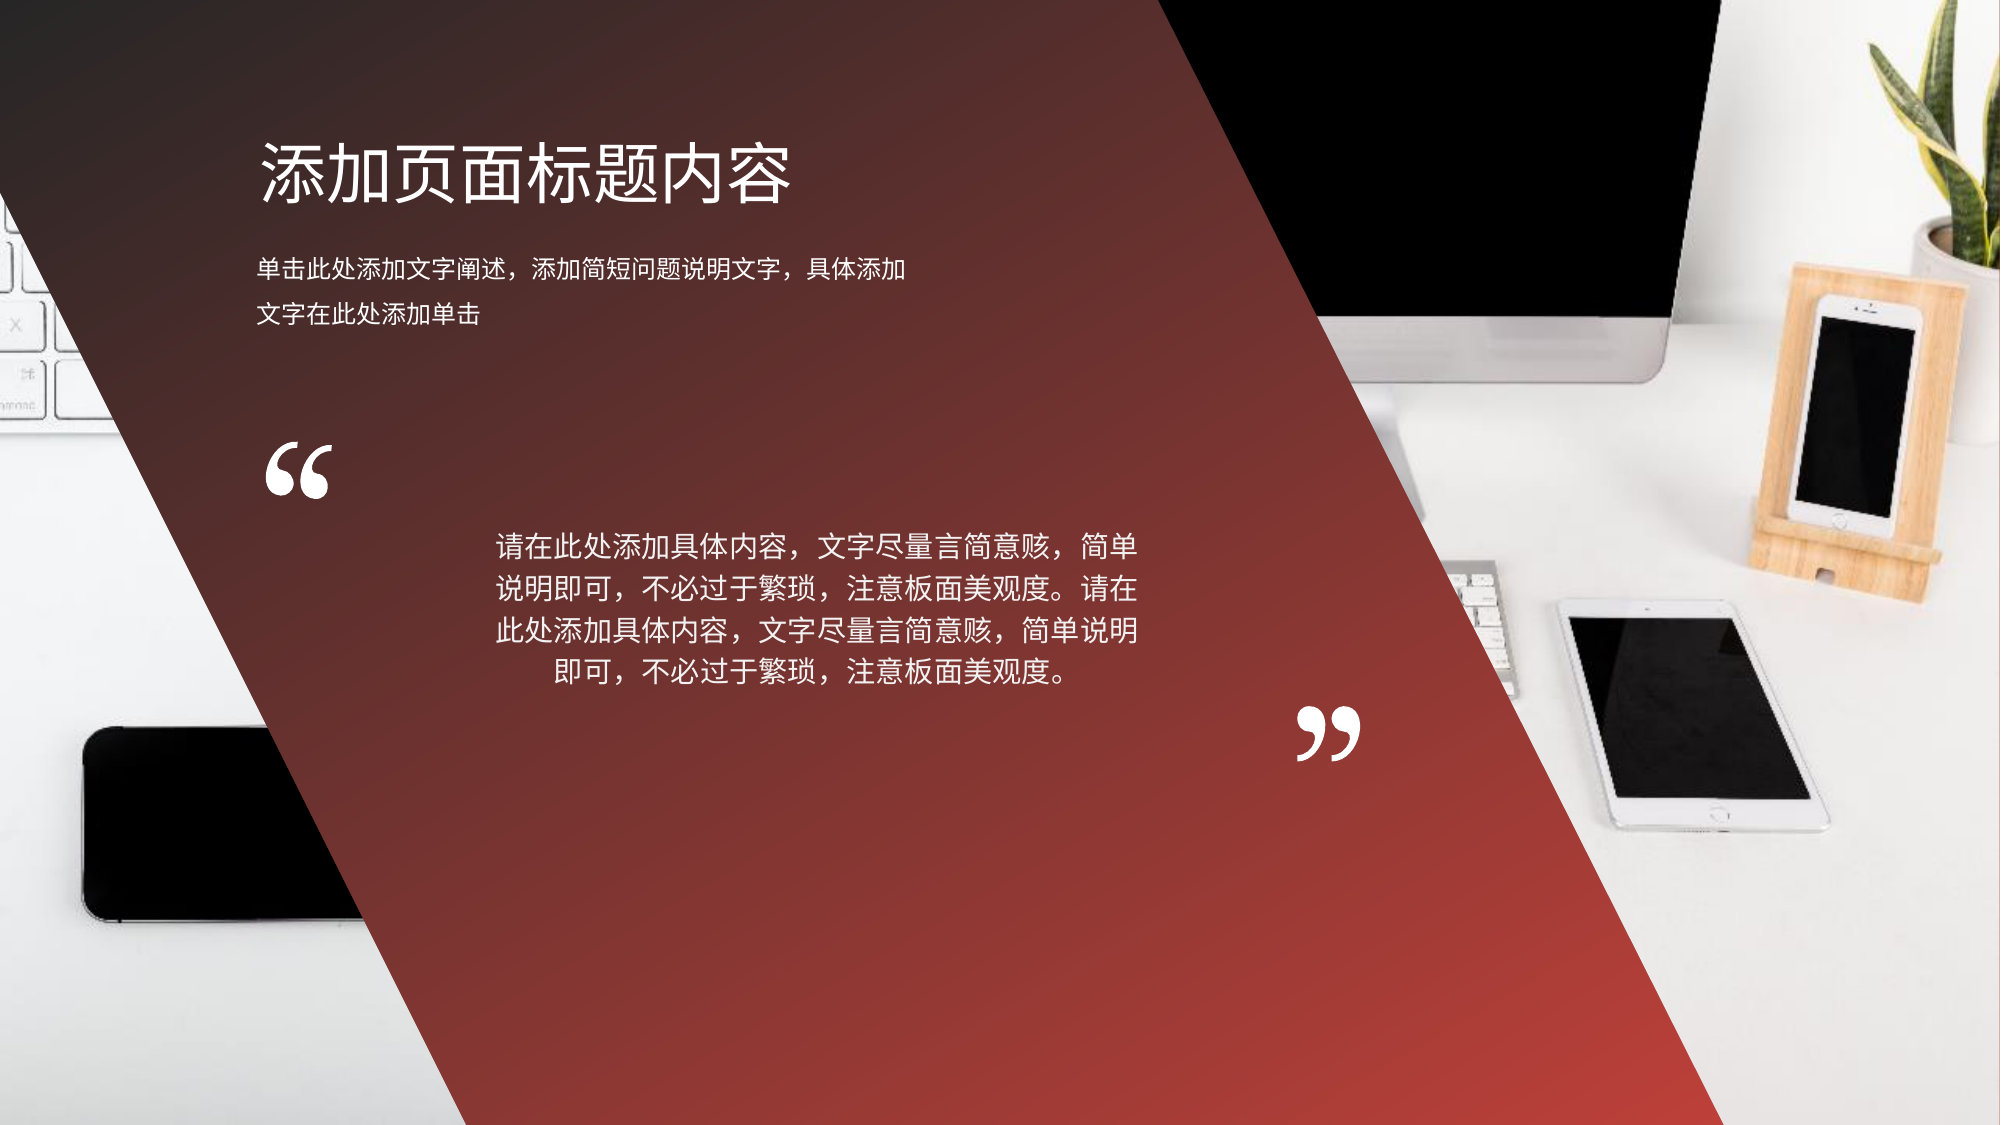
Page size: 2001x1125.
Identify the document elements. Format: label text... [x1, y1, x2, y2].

text_box [1331, 706, 1361, 762]
text_box [1157, 0, 2000, 1125]
text_box [0, 192, 468, 1125]
text_box [265, 441, 298, 496]
text_box 请在此处添加具体内容，文字尽量言简意赅，简单说明即可，不必过于繁琐，注意板面美观度。请在此处添加具体内容，文字尽量言简意赅，简单说明即可，不必过于繁琐，注意板面美观度。 [466, 514, 1169, 697]
text_box 单击此处添加文字阐述，添加简短问题说明文字，具体添加文字在此处添加单击 [242, 230, 944, 336]
text_box [1297, 706, 1326, 762]
text_box [300, 445, 332, 499]
text_box 添加页面标题内容 [244, 124, 809, 220]
